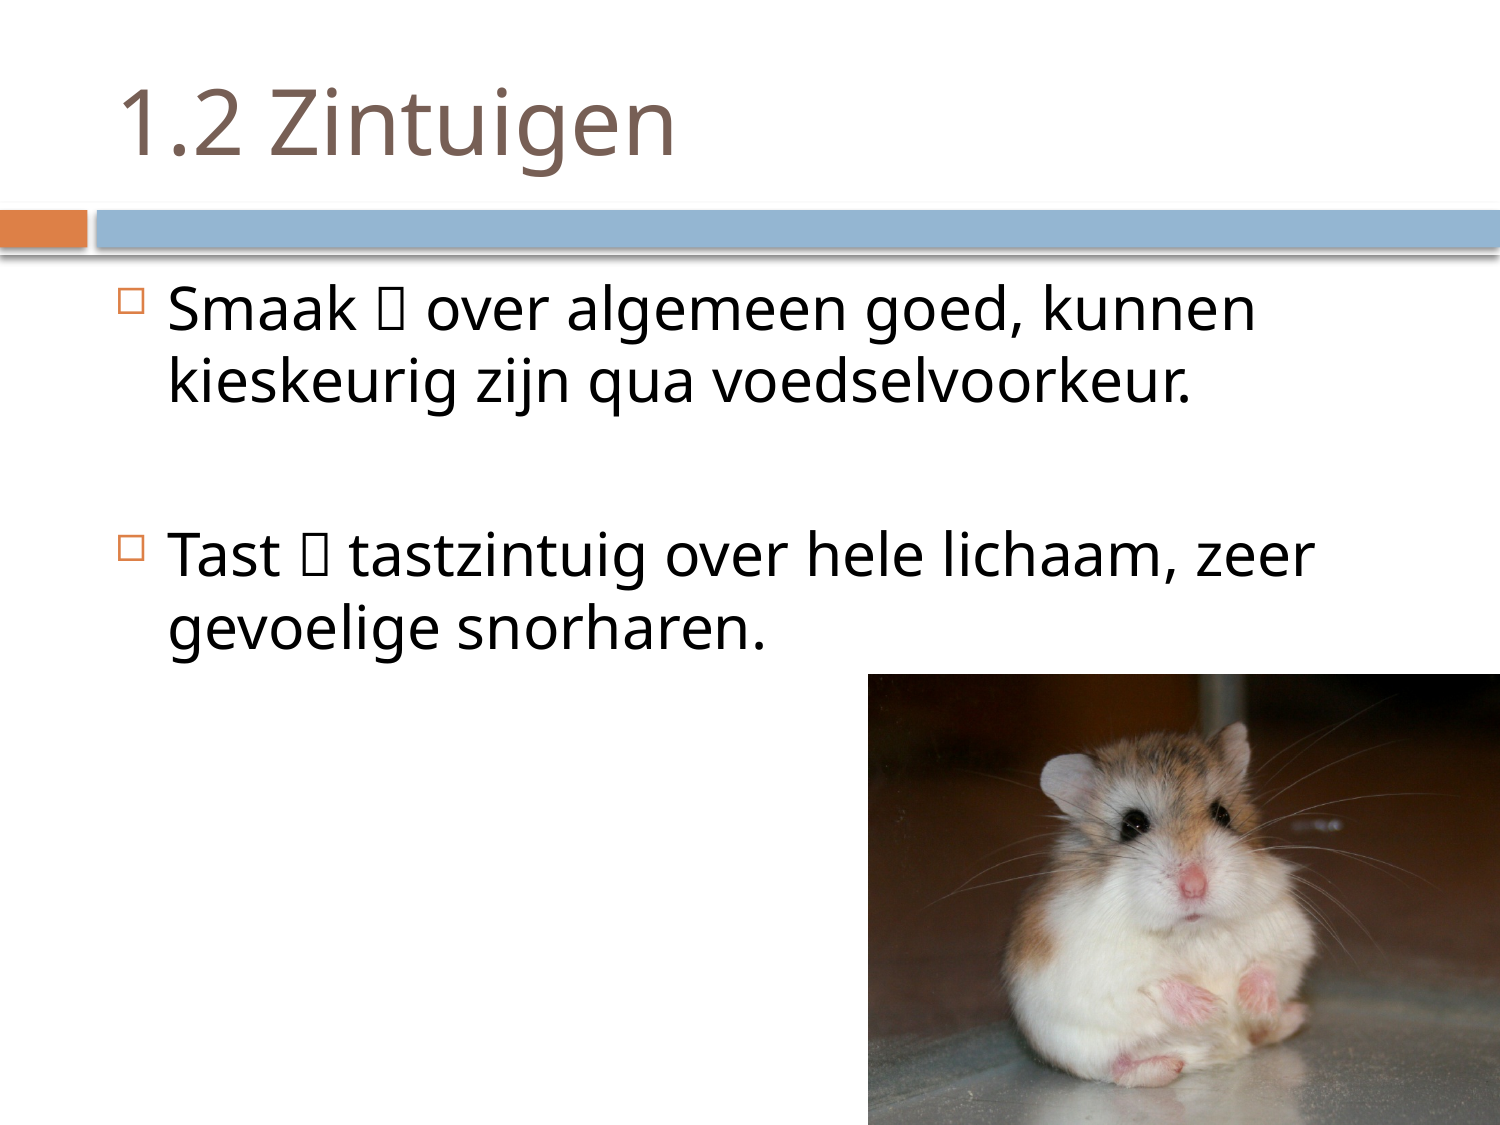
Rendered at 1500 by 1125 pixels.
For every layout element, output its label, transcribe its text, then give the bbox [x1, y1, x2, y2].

list Smaak  over algemeen goed, kunnen kieskeurig zijn qua voedselvoorkeur. Tast  tastzintuig over hele lichaam, zeer gevoelige snorharen. [100, 262, 1438, 1000]
picture [867, 674, 1500, 1125]
title 1.2 Zintuigen [100, 37, 1438, 200]
